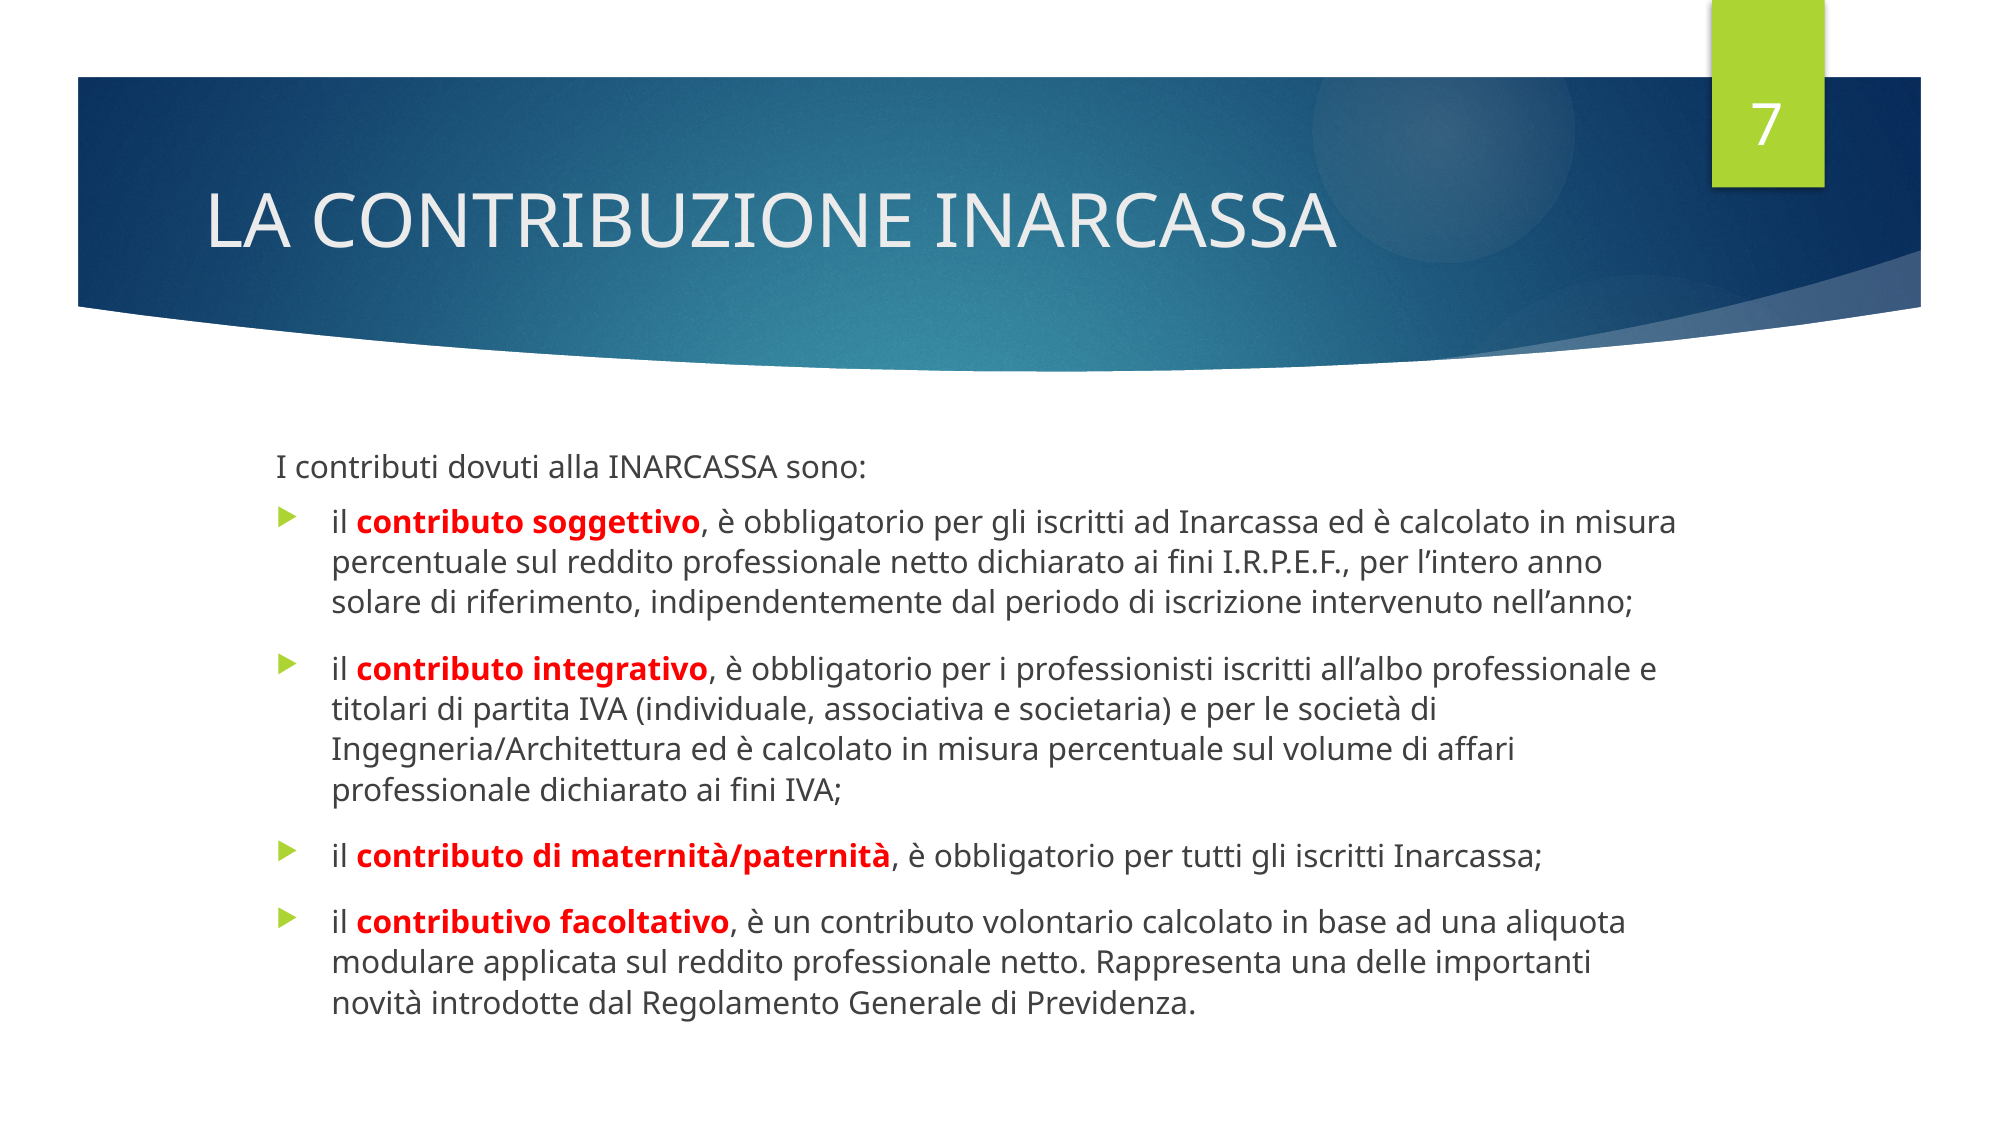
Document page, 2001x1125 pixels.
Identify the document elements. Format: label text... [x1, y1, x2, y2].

slide_number 7 [1698, 48, 1836, 175]
title LA CONTRIBUZIONE INARCASSA [189, 159, 1627, 276]
list I contributi dovuti alla INARCASSA sono: il contributo soggettivo, è obbligatorio per gli iscritti ad Inarcassa ed è calcolato in misura percentuale sul reddito professionale netto dichiarato ai fini I.R.P.E.F., per l’intero anno solare di riferimento, indipendentemente dal periodo di iscrizione intervenuto nell’anno; il contributo integrativo, è obbligatorio per i professionisti iscritti all’albo professionale e titolari di partita IVA (individuale, associativa e societaria) e per le società di Ingegneria/Architettura ed è calcolato in misura percentuale sul volume di affari professionale dichiarato ai fini IVA; il contributo di maternità/paternità, è obbligatorio per tutti gli iscritti Inarcassa; il contributivo facoltativo, è un contributo volontario calcolato in base ad una aliquota modulare applicata sul reddito professionale netto. Rappresenta una delle importanti novità introdotte dal Regolamento Generale di Previdenza. [261, 439, 1699, 1077]
